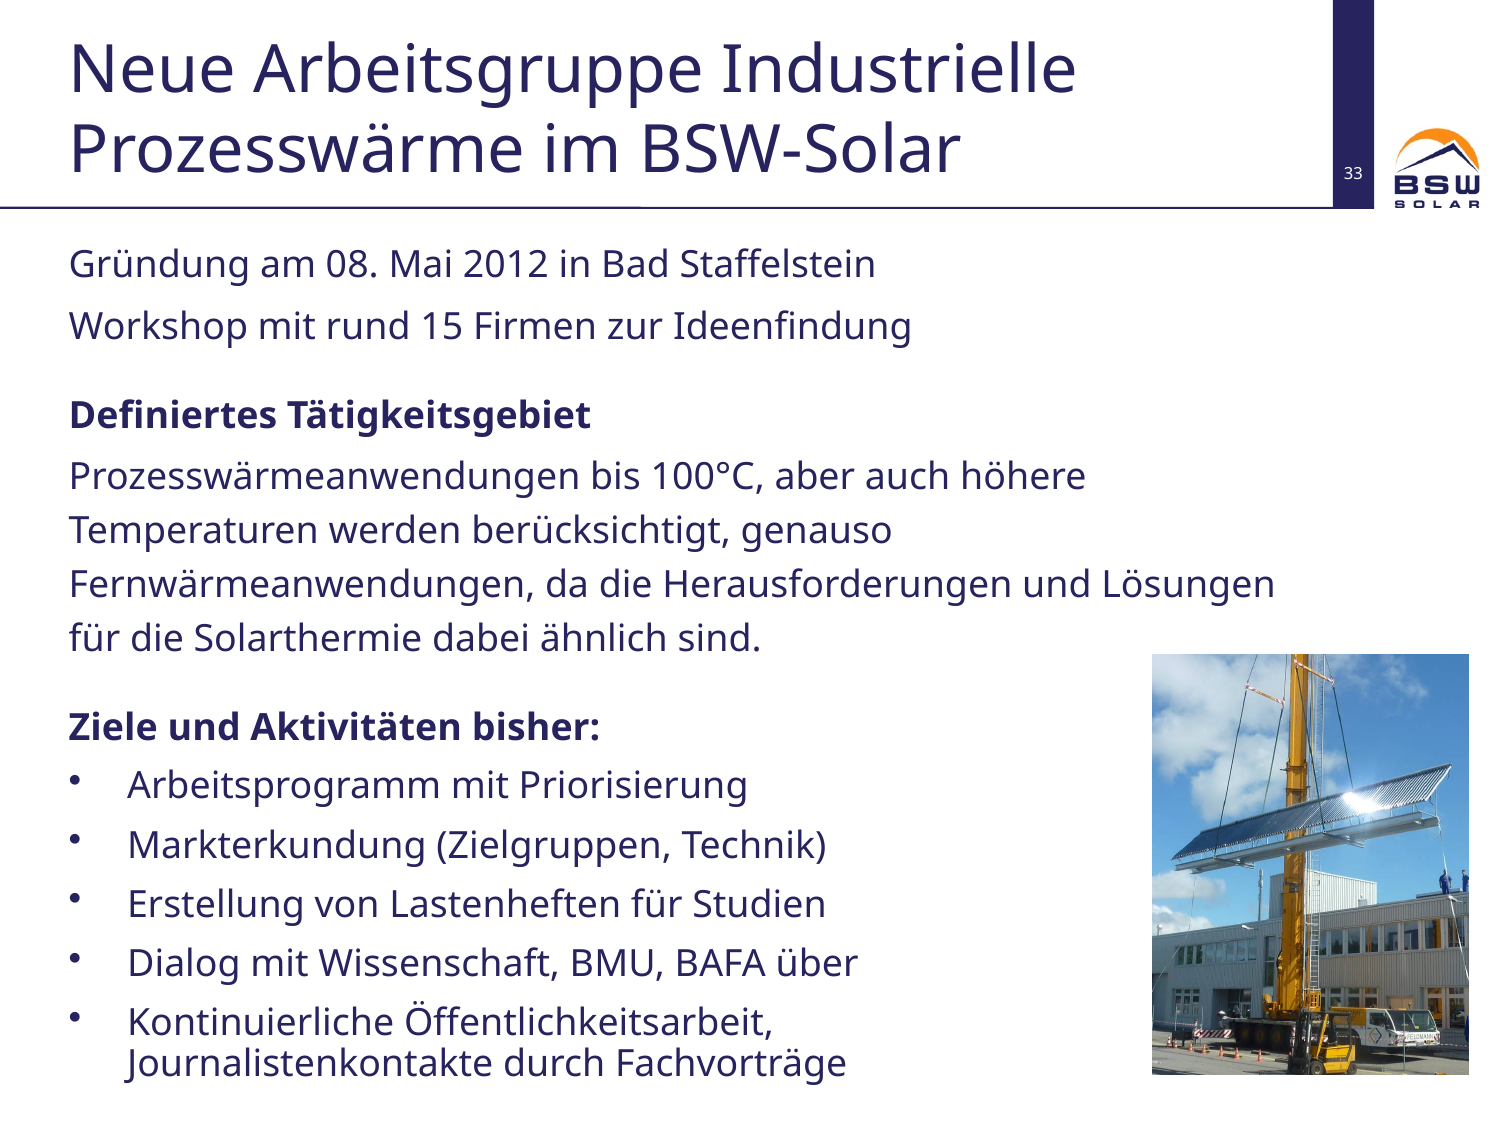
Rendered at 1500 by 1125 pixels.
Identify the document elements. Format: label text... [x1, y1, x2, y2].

slide_number 33 [1332, 81, 1375, 186]
title Neue Arbeitsgruppe Industrielle Prozesswärme im BSW-Solar [68, 0, 1263, 187]
picture [1152, 653, 1469, 1076]
picture [1391, 125, 1482, 208]
list Gründung am 08. Mai 2012 in Bad Staffelstein Workshop mit rund 15 Firmen zur Ideenfindung Definiertes Tätigkeitsgebiet Prozesswärmeanwendungen bis 100°C, aber auch höhere Temperaturen werden berücksichtigt, genauso Fernwärmeanwendungen, da die Herausforderungen und Lösungen für die Solarthermie dabei ähnlich sind. Ziele und Aktivitäten bisher: Arbeitsprogramm mit Priorisierung Markterkundung (Zielgruppen, Technik) Erstellung von Lastenheften für Studien Dialog mit Wissenschaft, BMU, BAFA über Kontinuierliche Öffentlichkeitsarbeit, Journalistenkontakte durch Fachvorträge [68, 231, 1334, 1040]
